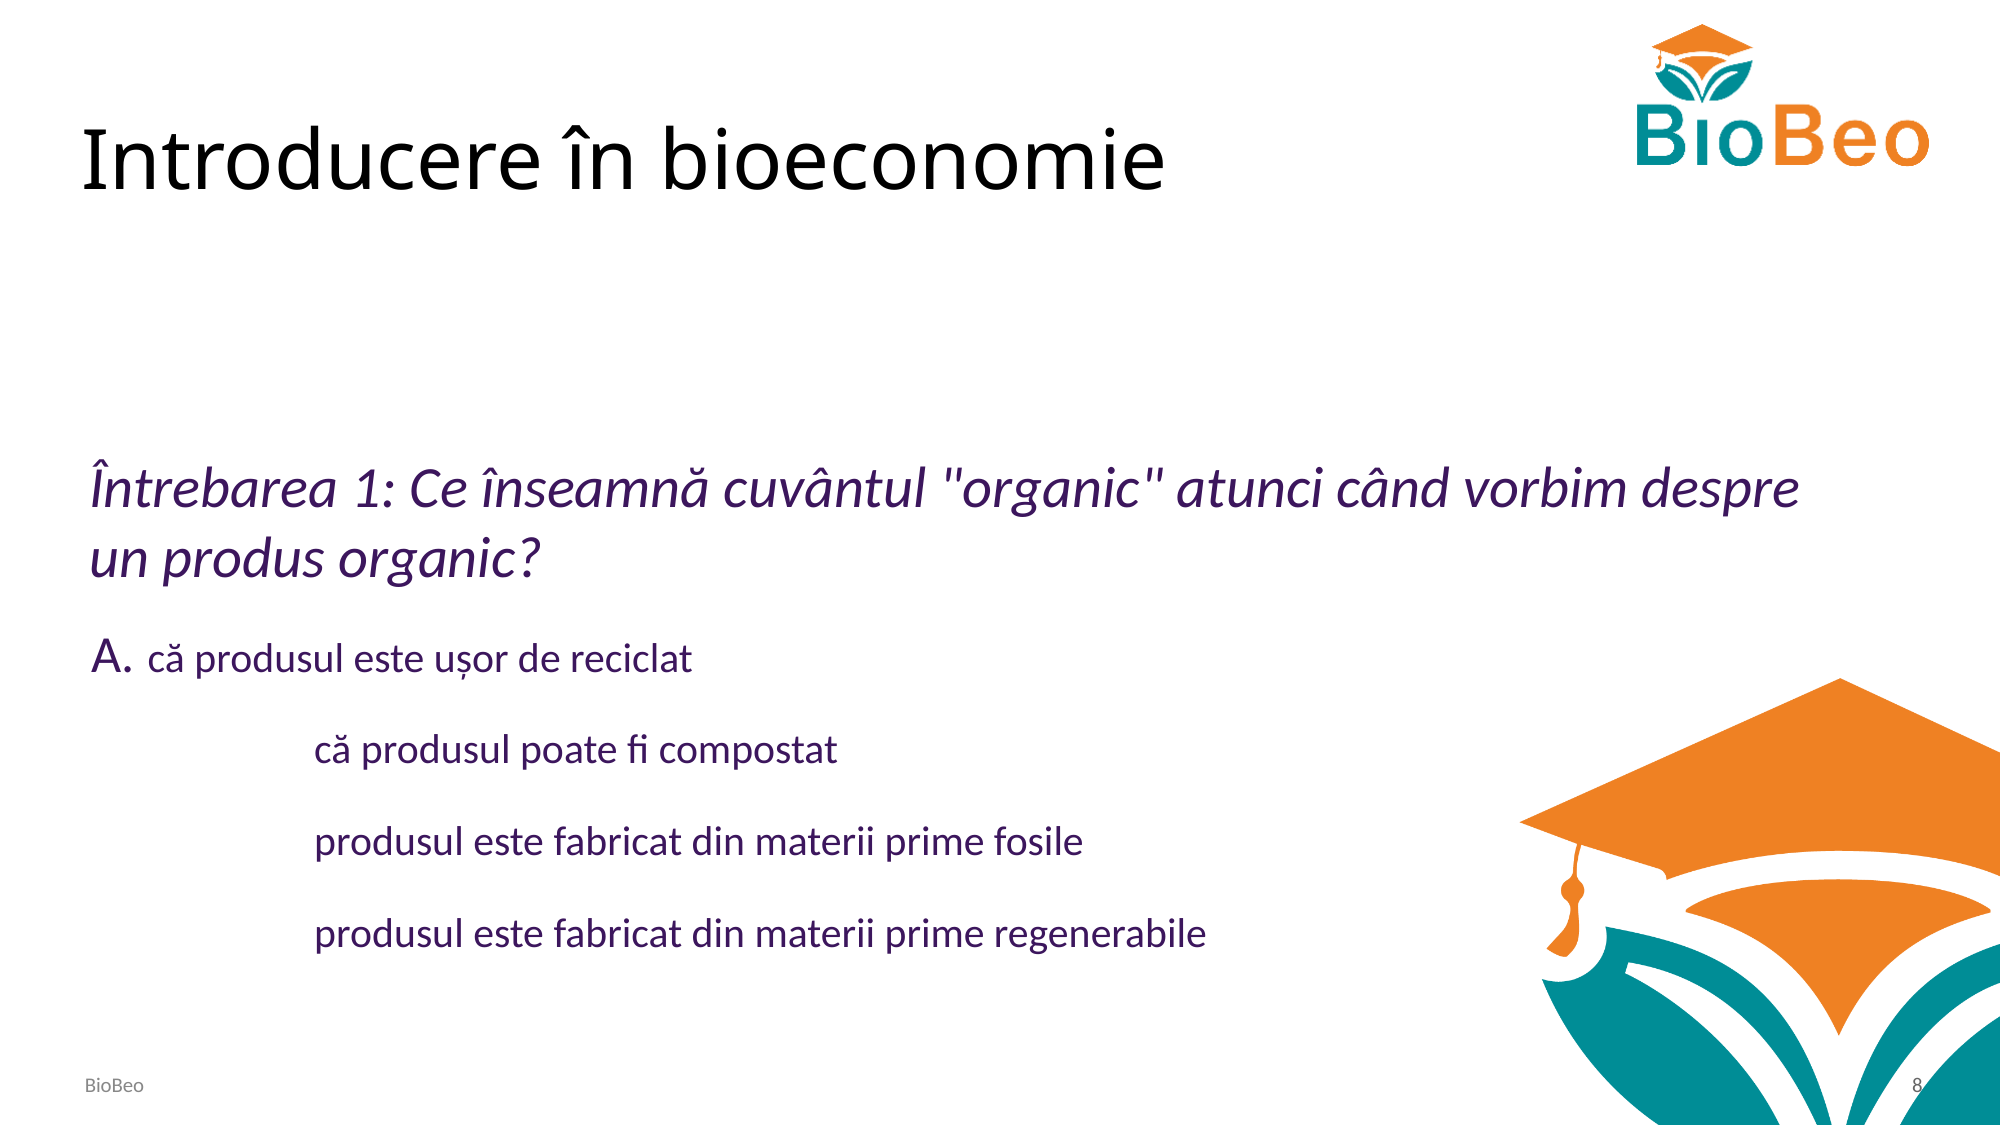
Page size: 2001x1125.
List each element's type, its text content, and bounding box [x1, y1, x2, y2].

picture [1635, 22, 1931, 87]
text_box BioBeo [77, 1063, 1798, 1104]
slide_number 8 [1901, 1062, 1931, 1106]
picture [1478, 618, 2000, 1125]
title Introducere în bioeconomie [73, 87, 1935, 237]
text_box Întrebarea 1: Ce înseamnă cuvântul "organic" atunci când vorbim despre un produs organic? că produsul este ușor de reciclat că produsul poate fi compostat produsul este fabricat din materii prime fosile produsul este fabricat din materii prime regenerabile [81, 441, 1811, 963]
